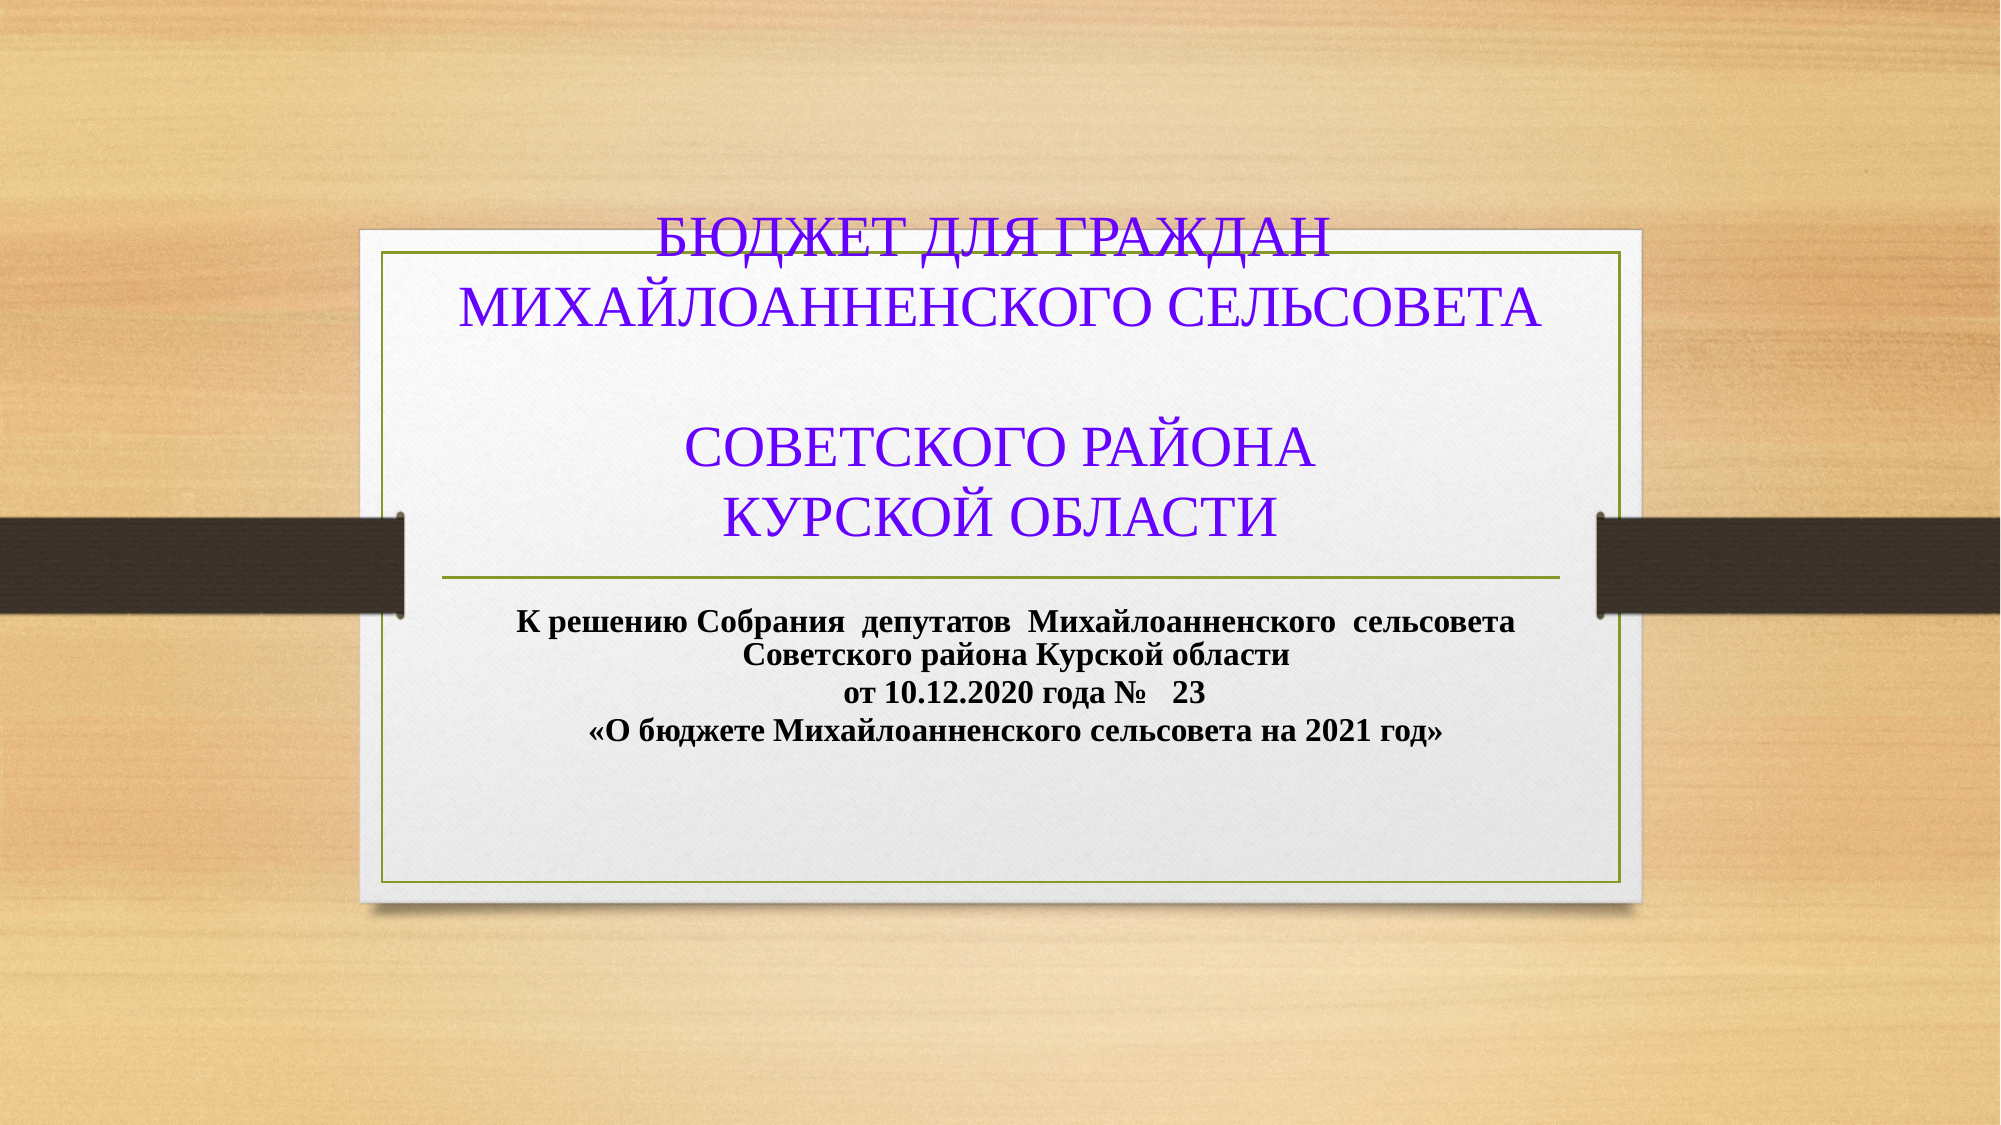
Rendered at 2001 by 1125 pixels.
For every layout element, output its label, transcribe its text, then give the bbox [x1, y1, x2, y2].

picture [0, 0, 2001, 1125]
title БЮДЖЕТ ДЛЯ ГРАЖДАН МИХАЙЛОАННЕНСКОГО СЕЛЬСОВЕТА СОВЕТСКОГО РАЙОНА КУРСКОЙ ОБЛАСТИ [441, 306, 1560, 556]
subtitle К решению Собрания депутатов Михайлоанненского сельсовета Советского района Курской области от 10.12.2020 года № 23 «О бюджете Михайлоанненского сельсовета на 2021 год» [441, 600, 1592, 858]
